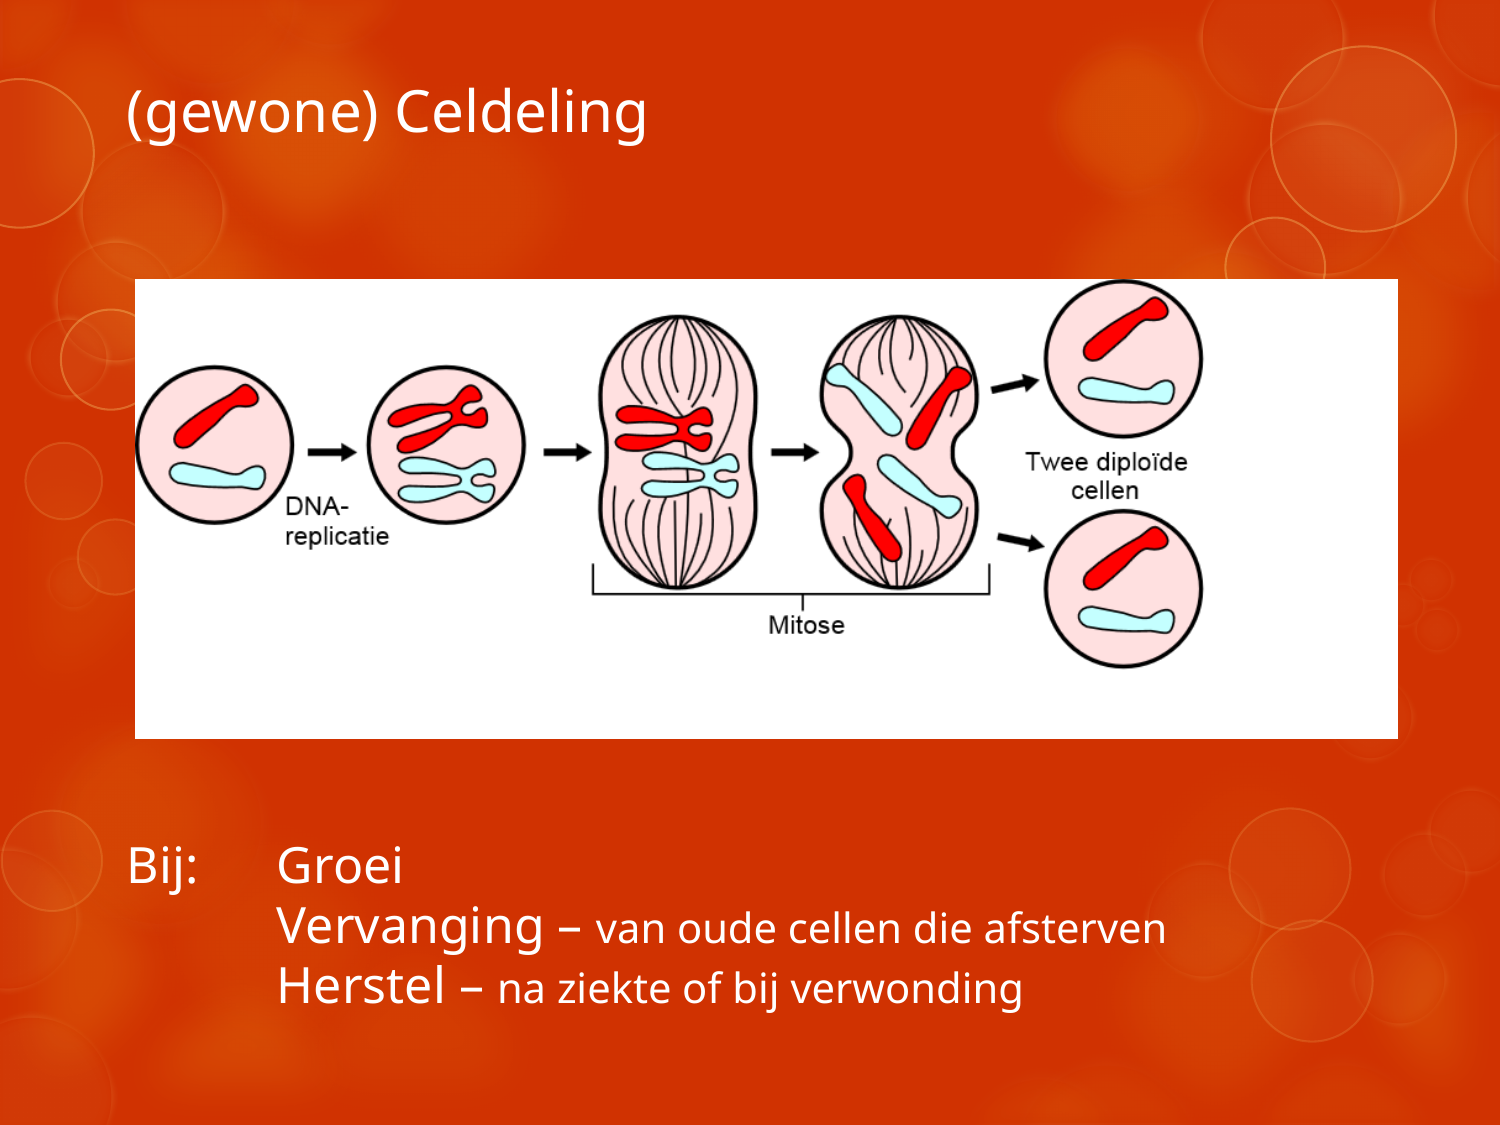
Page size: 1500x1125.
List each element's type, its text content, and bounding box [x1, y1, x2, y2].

picture [134, 279, 1398, 740]
text_box (gewone) Celdeling Bij: Groei Vervanging – van oude cellen die afsterven Herstel – na ziekte of bij verwonding [112, 66, 1500, 1111]
